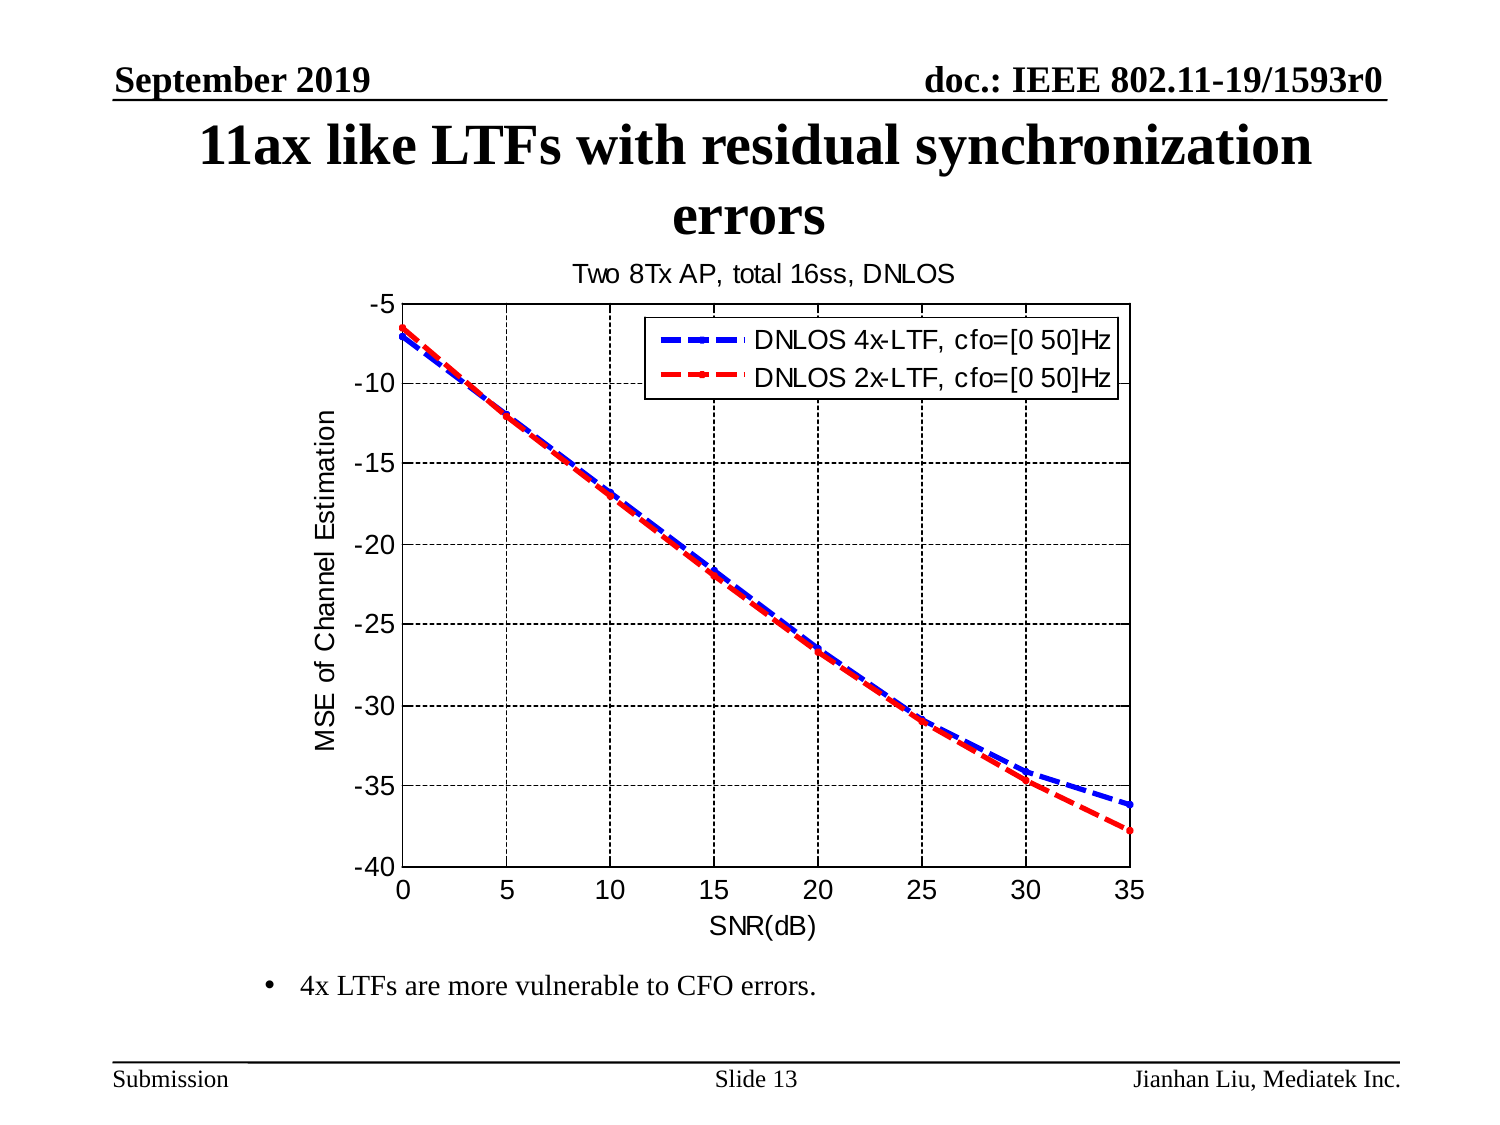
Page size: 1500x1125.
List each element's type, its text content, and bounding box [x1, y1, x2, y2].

footer Jianhan Liu, Mediatek Inc. [1129, 1061, 1402, 1093]
slide_number Slide 13 [712, 1061, 800, 1093]
title 11ax like LTFs with residual synchronization errors [118, 125, 1394, 227]
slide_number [114, 54, 374, 101]
picture [281, 251, 1219, 946]
text_box 4x LTFs are more vulnerable to CFO errors. [249, 959, 1063, 1010]
